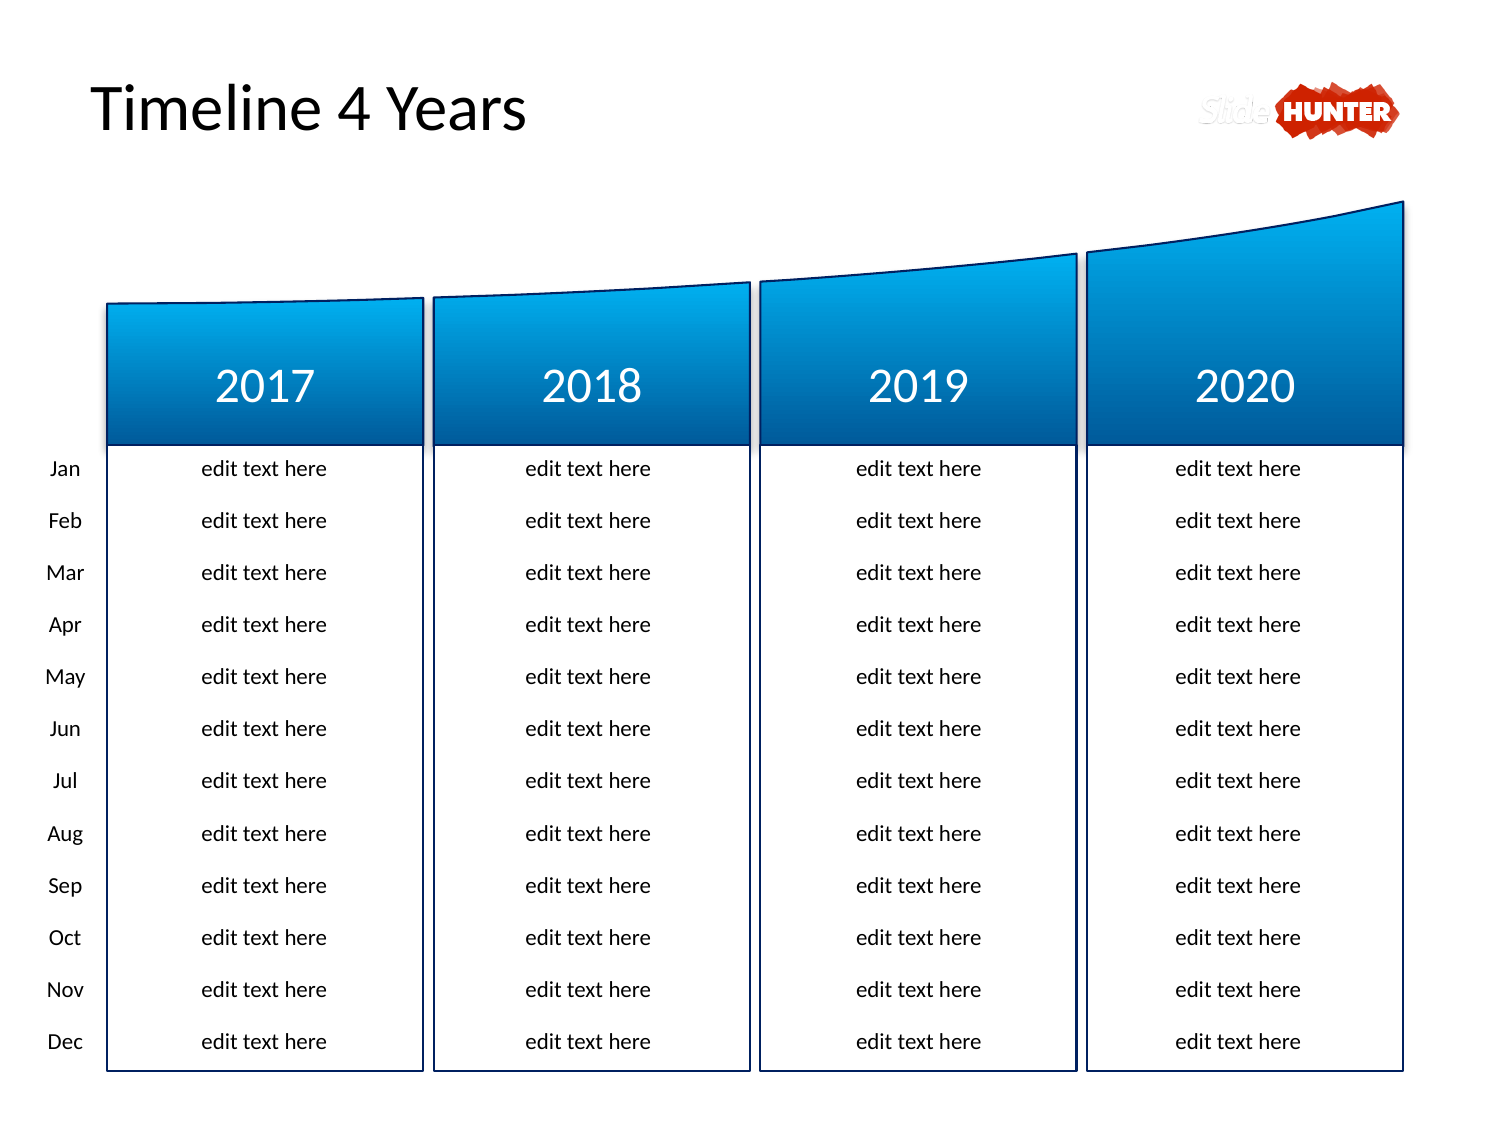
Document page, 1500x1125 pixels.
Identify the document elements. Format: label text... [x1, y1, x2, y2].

table_cell edit text here [108, 653, 421, 705]
table_cell edit text here [756, 705, 1083, 757]
table_cell edit text here [1083, 549, 1394, 601]
table_cell edit text here [756, 861, 1083, 913]
table_cell edit text here [756, 809, 1083, 861]
table_cell edit text here [1083, 809, 1394, 861]
table_cell edit text here [756, 1017, 1083, 1070]
table_header edit text here [756, 445, 1083, 497]
table_cell edit text here [421, 549, 756, 601]
table_cell edit text here [421, 809, 756, 861]
table_cell edit text here [421, 653, 756, 705]
table_cell edit text here [421, 601, 756, 653]
text_box [104, 295, 426, 445]
table_cell edit text here [108, 965, 421, 1017]
table_cell edit text here [756, 965, 1083, 1017]
table_cell Aug [23, 809, 108, 861]
text_box 2017 [127, 345, 404, 420]
text_box [431, 280, 753, 445]
table_header edit text here [108, 445, 421, 497]
text_box 2018 [453, 345, 730, 420]
table_cell edit text here [1083, 1017, 1394, 1070]
table_cell edit text here [108, 497, 421, 549]
table_cell Jul [23, 757, 108, 809]
table_cell Mar [23, 549, 108, 601]
table_cell Sep [23, 861, 108, 913]
text_box [1085, 443, 1405, 1073]
table_cell Oct [23, 913, 108, 965]
table_cell Dec [23, 1017, 108, 1070]
table_cell edit text here [421, 965, 756, 1017]
table_header edit text here [1083, 445, 1394, 497]
table_cell edit text here [1083, 497, 1394, 549]
table_cell edit text here [421, 1017, 756, 1070]
table_cell edit text here [108, 601, 421, 653]
text_box [758, 251, 1079, 443]
picture [1198, 81, 1400, 141]
table_cell edit text here [421, 705, 756, 757]
table_cell edit text here [1083, 965, 1394, 1017]
table_cell Feb [23, 497, 108, 549]
table_cell edit text here [108, 705, 421, 757]
table_cell edit text here [1083, 913, 1394, 965]
table_cell edit text here [421, 497, 756, 549]
table_header Jan [23, 445, 108, 497]
table_cell edit text here [108, 549, 421, 601]
table_cell edit text here [108, 757, 421, 809]
table_cell edit text here [756, 913, 1083, 965]
table_cell edit text here [108, 1017, 421, 1070]
table_header edit text here [421, 445, 756, 497]
table_cell edit text here [756, 497, 1083, 549]
table_cell edit text here [108, 809, 421, 861]
table_cell May [23, 653, 108, 705]
text_box 2019 [780, 345, 1057, 420]
table_cell edit text here [1083, 653, 1394, 705]
table_cell edit text here [756, 757, 1083, 809]
table_cell edit text here [1083, 757, 1394, 809]
text_box [1084, 199, 1406, 448]
table_cell edit text here [756, 601, 1083, 653]
table_cell edit text here [756, 549, 1083, 601]
table_cell edit text here [108, 913, 421, 965]
table_cell Nov [23, 965, 108, 1017]
table_cell edit text here [756, 653, 1083, 705]
table_cell edit text here [1083, 601, 1394, 653]
table_cell edit text here [1083, 705, 1394, 757]
title Timeline 4 Years [75, 46, 1425, 163]
table_cell Jun [23, 705, 108, 757]
table_cell edit text here [421, 913, 756, 965]
table_cell edit text here [421, 757, 756, 809]
table_cell Apr [23, 601, 108, 653]
table_cell edit text here [108, 861, 421, 913]
text_box 2020 [1107, 345, 1384, 420]
table_cell edit text here [1083, 861, 1394, 913]
table_cell edit text here [421, 861, 756, 913]
